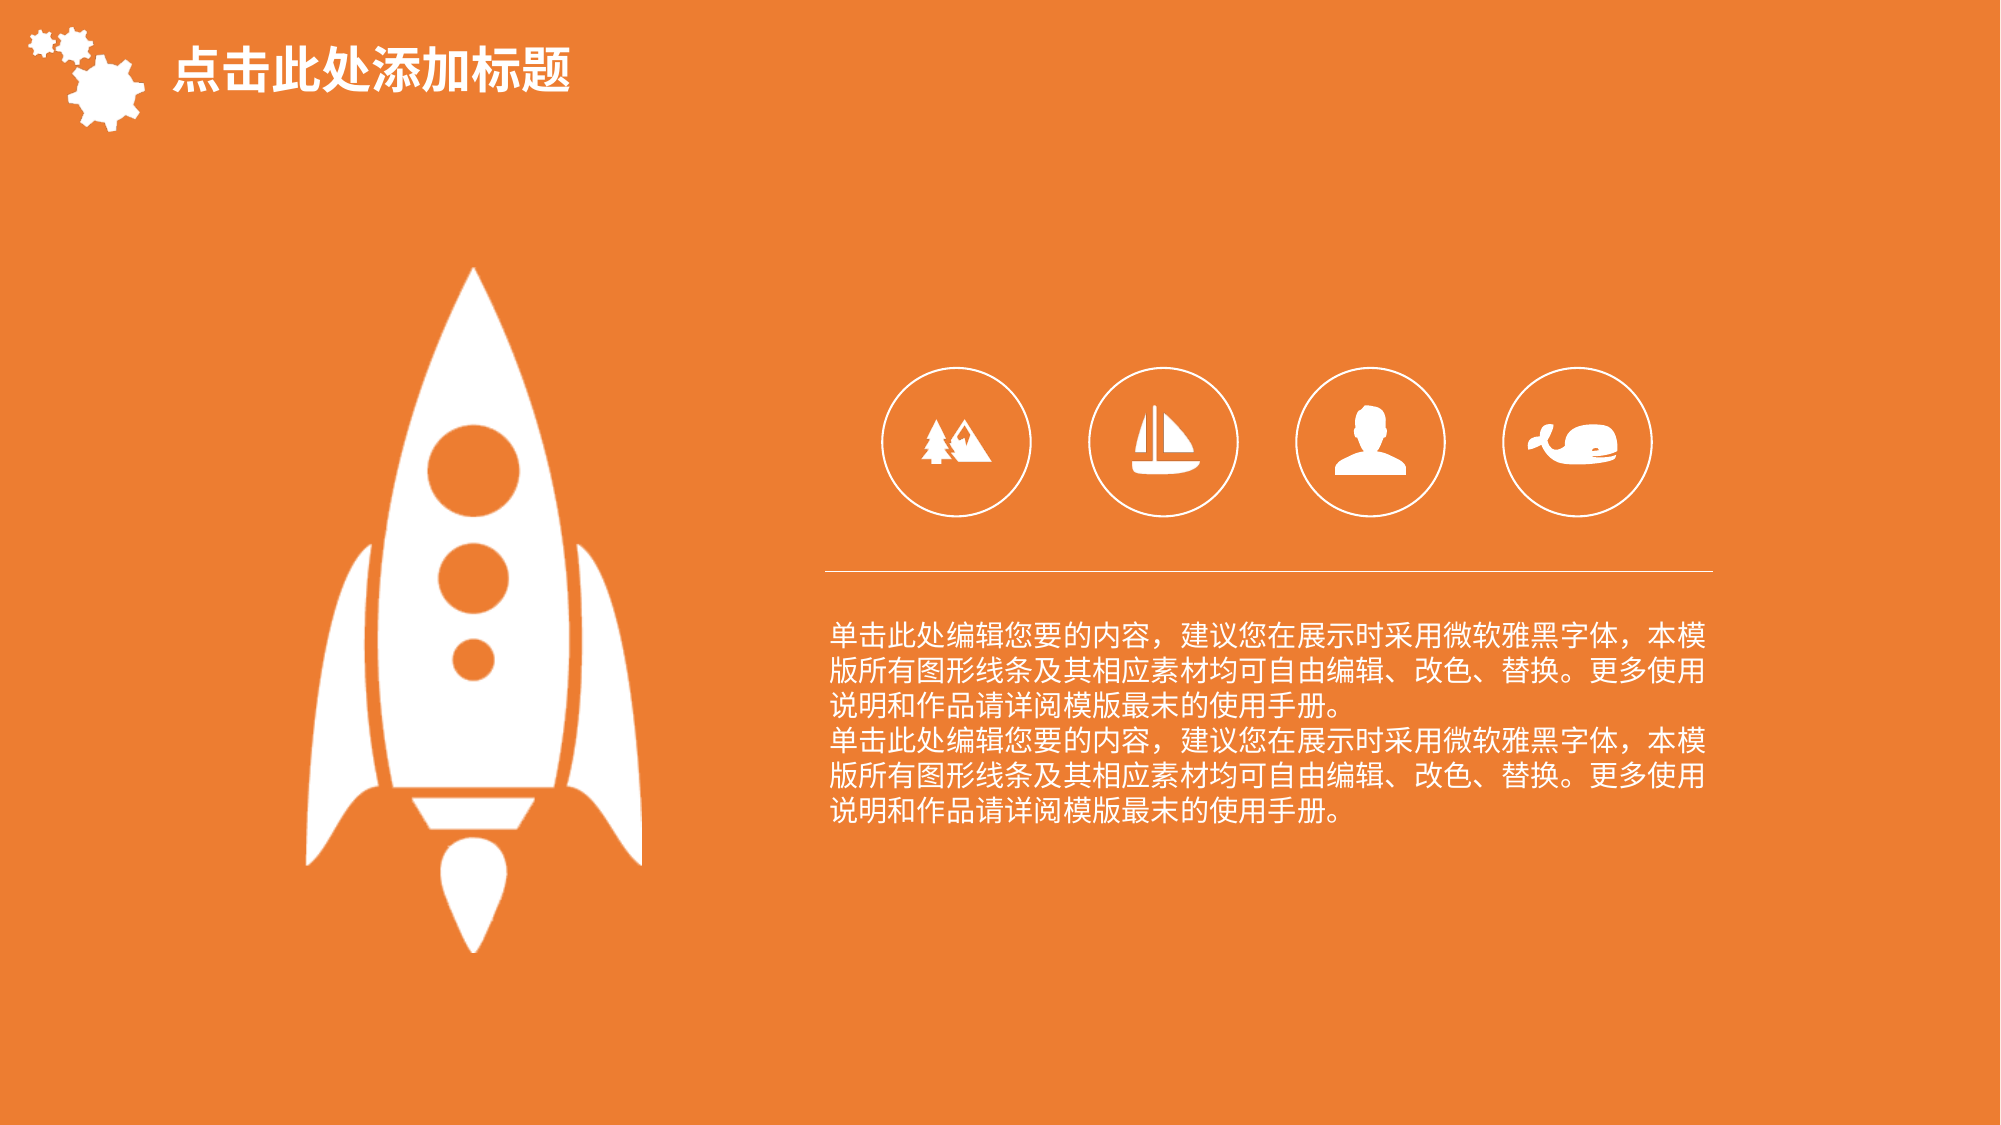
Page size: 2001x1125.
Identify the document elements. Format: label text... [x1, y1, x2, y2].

picture [0, 0, 2001, 1125]
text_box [1296, 367, 1445, 517]
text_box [881, 367, 1031, 517]
text_box 单击此处编辑您要的内容，建议您在展示时采用微软雅黑字体，本模版所有图形线条及其相应素材均可自由编辑、改色、替换。更多使用说明和作品请详阅模版最末的使用手册。 单击此处编辑您要的内容，建议您在展示时采用微软雅黑字体，本模版所有图形线条及其相应素材均可自由编辑、改色、替换。更多使用说明和作品请详阅模版最末的使用手册。 [814, 609, 1739, 835]
text_box 点击此处添加标题 [156, 31, 599, 107]
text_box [1503, 367, 1652, 517]
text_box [1089, 367, 1238, 517]
